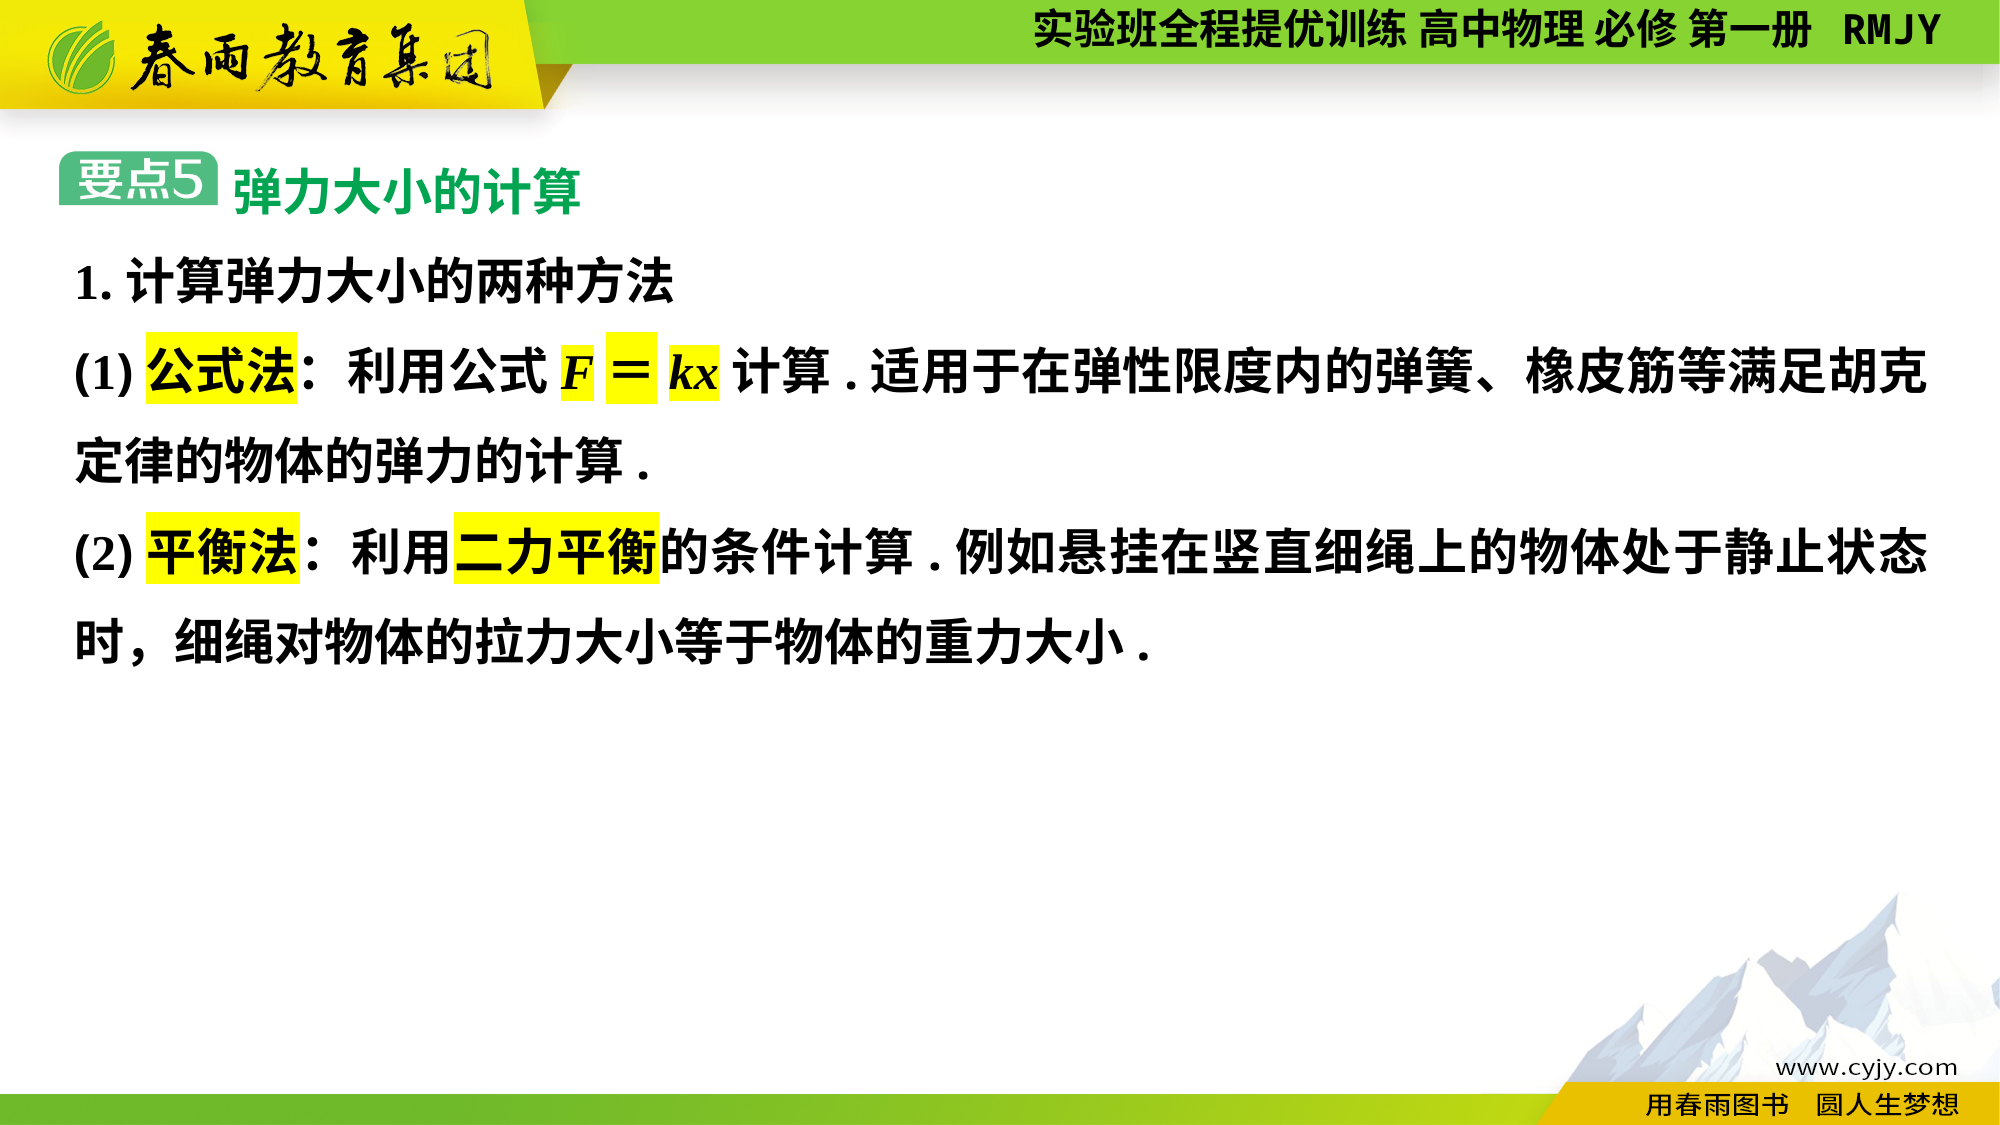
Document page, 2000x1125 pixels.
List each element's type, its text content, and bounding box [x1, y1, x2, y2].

picture [0, 0, 2000, 1125]
list 弹力大小的计算 1.计算弹力大小的两种方法 (1)公式法：利用公式F＝kx计算.适用于在弹性限度内的弹簧、橡皮筋等满足胡克定律的物体的弹力的计算. (2)平衡法：利用二力平衡的条件计算.例如悬挂在竖直细绳上的物体处于静止状态时，细绳对物体的拉力大小等于物体的重力大小. [59, 122, 1944, 683]
